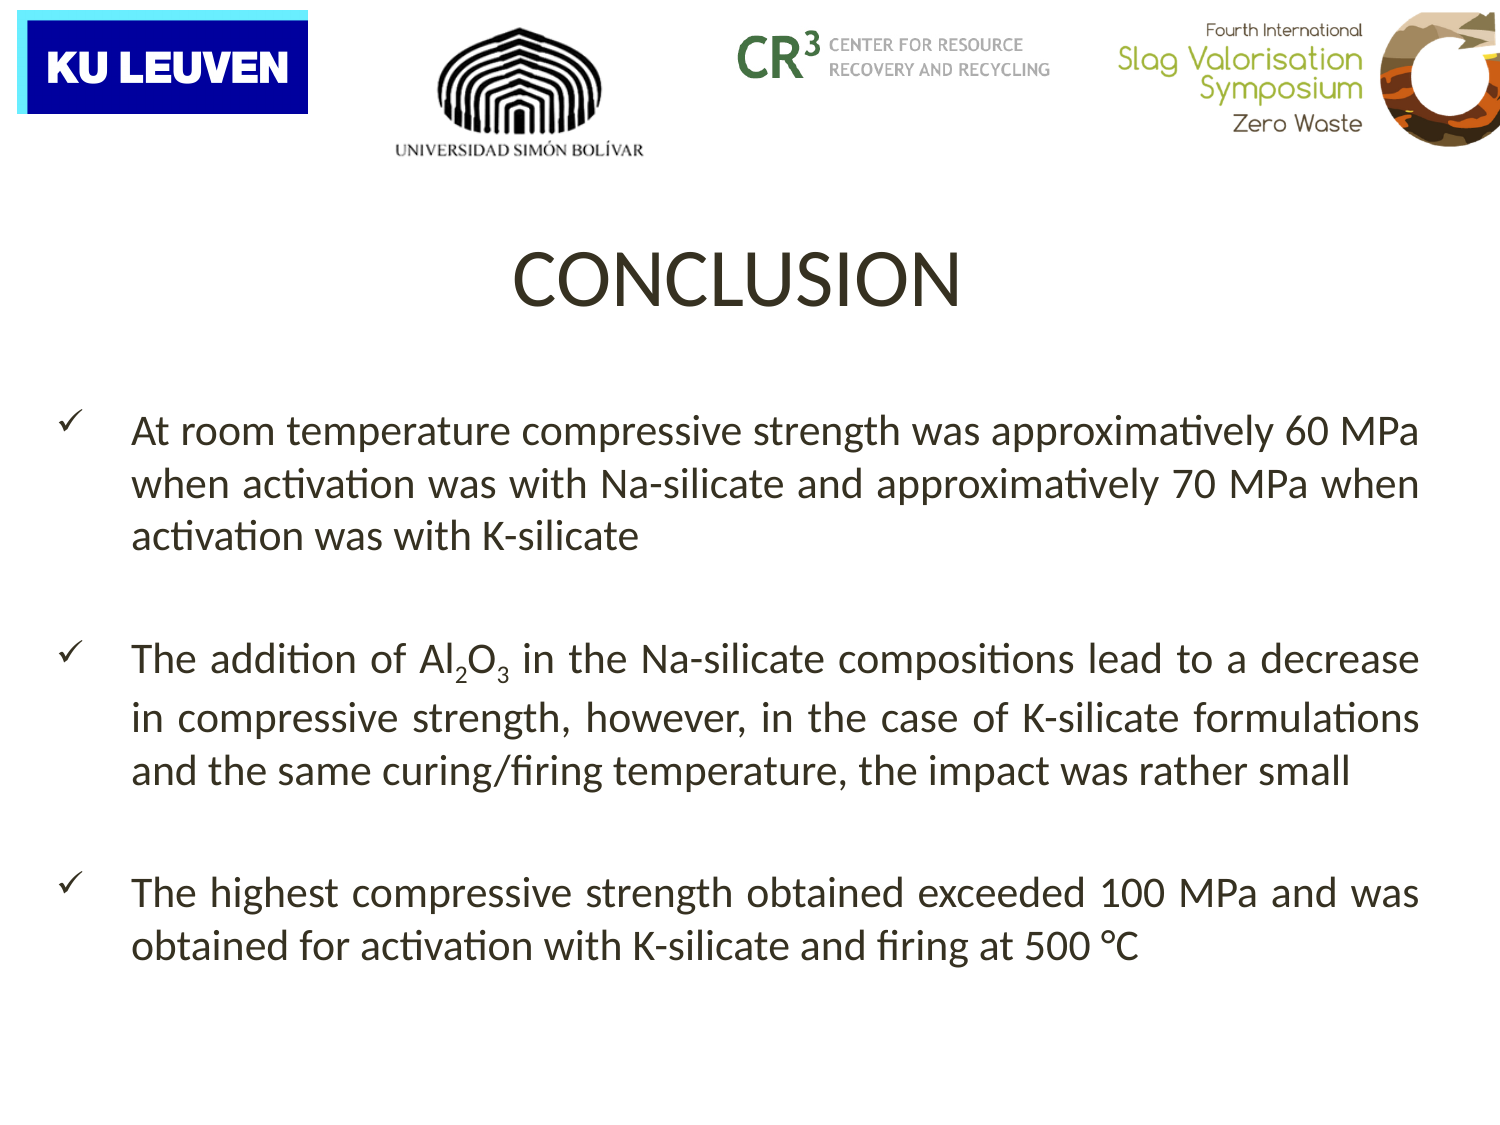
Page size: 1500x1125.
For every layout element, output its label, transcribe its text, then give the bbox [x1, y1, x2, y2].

text_box CONCLUSION At room temperature compressive strength was approximatively 60 MPa when activation was with Na-silicate and approximatively 70 MPa when activation was with K-silicate The addition of Al2O3 in the Na-silicate compositions lead to a decrease in compressive strength, however, in the case of K-silicate formulations and the same curing/firing temperature, the impact was rather small The highest compressive strength obtained exceeded 100 MPa and was obtained for activation with K-silicate and firing at 500 °C [41, 215, 1436, 977]
picture [359, 24, 681, 162]
picture [17, 9, 308, 114]
picture [735, 26, 1050, 83]
picture [1116, 0, 1500, 154]
